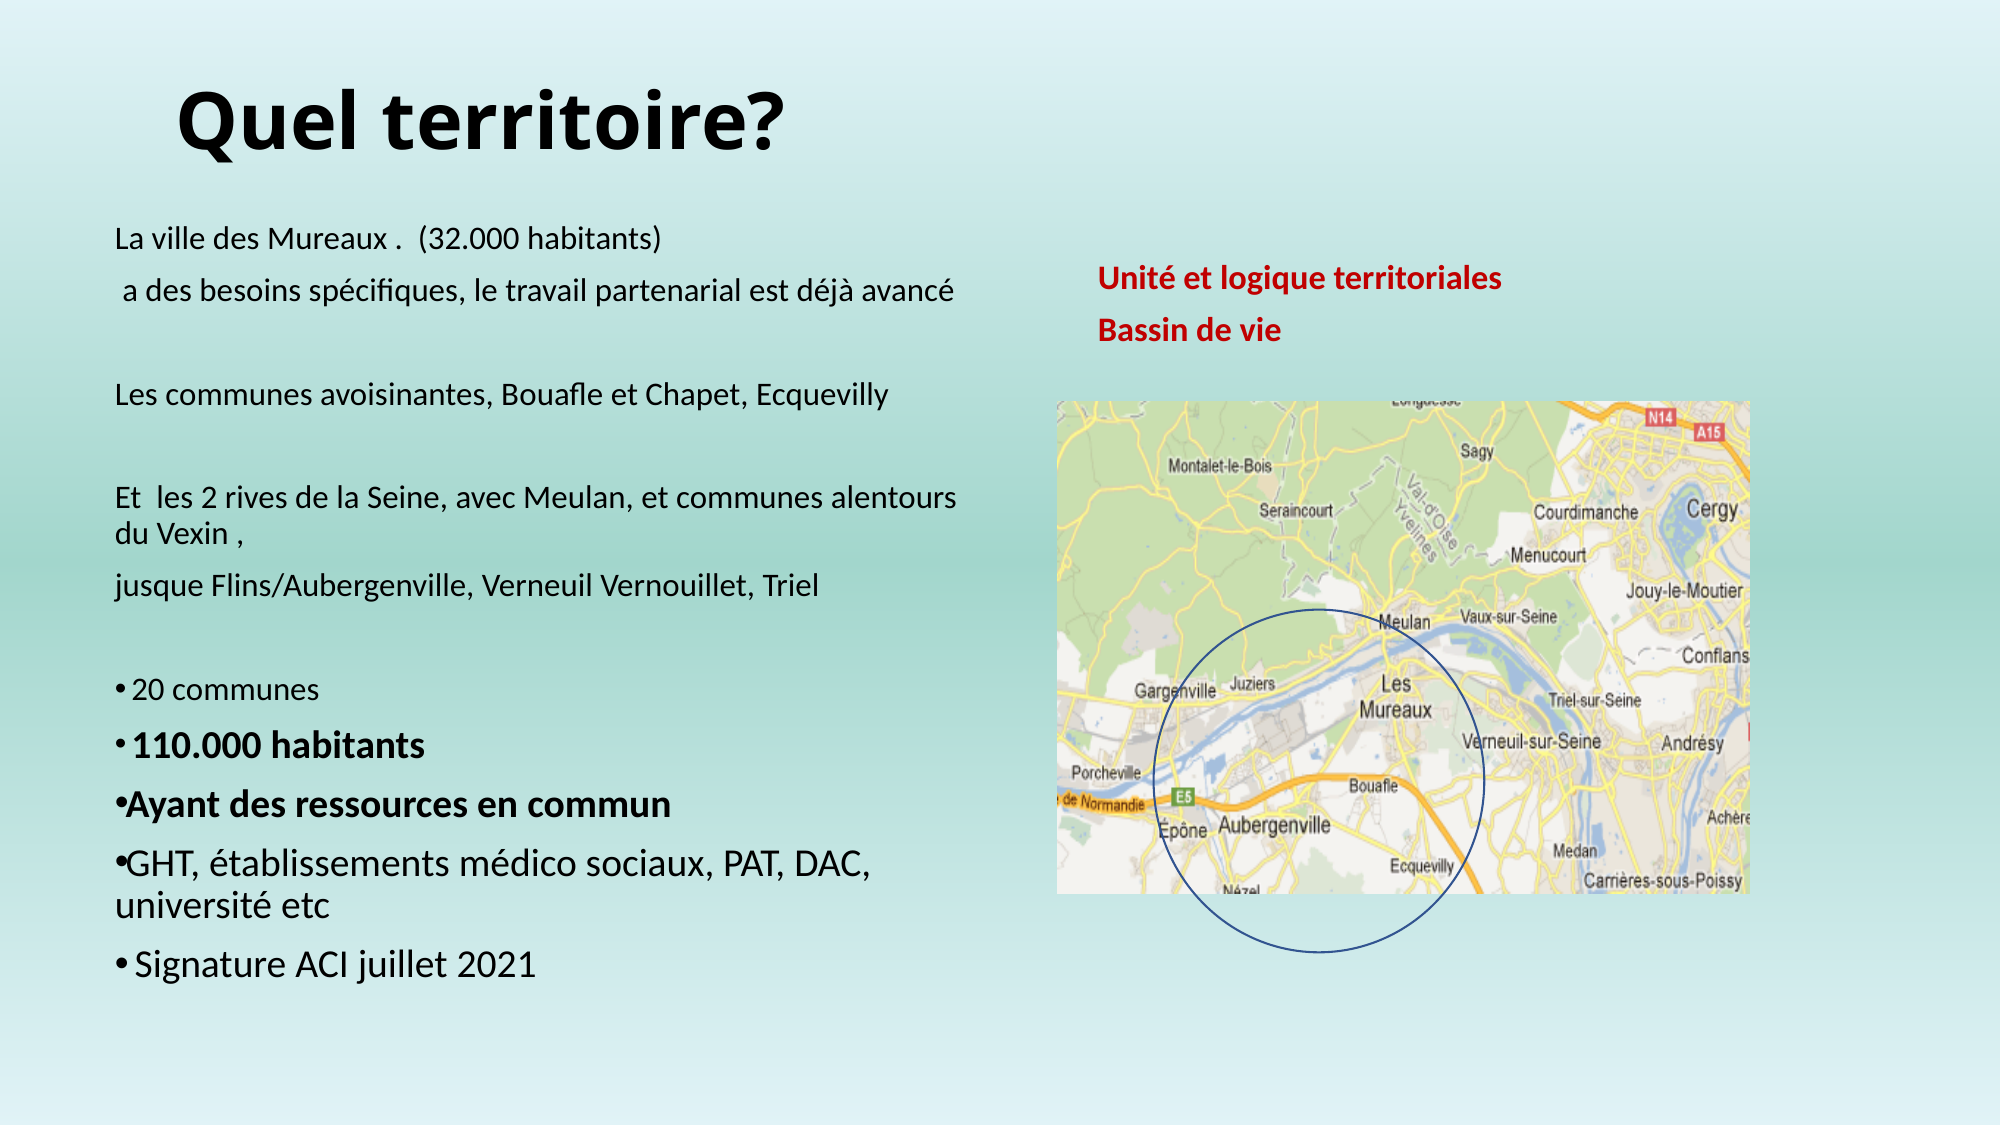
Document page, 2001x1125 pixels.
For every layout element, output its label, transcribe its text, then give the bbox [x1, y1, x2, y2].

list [1056, 401, 1750, 894]
list La ville des Mureaux . (32.000 habitants) a des besoins spécifiques, le travail partenarial est déjà avancé Les communes avoisinantes, Bouafle et Chapet, Ecquevilly Et les 2 rives de la Seine, avec Meulan, et communes alentours du Vexin , jusque Flins/Aubergenville, Verneuil Vernouillet, Triel 20 communes 110.000 habitants Ayant des ressources en commun GHT, établissements médico sociaux, PAT, DAC, université etc Signature ACI juillet 2021 [99, 213, 977, 1025]
title Quel territoire? [137, 59, 1863, 278]
list Unité et logique territoriales Bassin de vie [1082, 251, 1741, 357]
text_box [1193, 894, 1445, 954]
